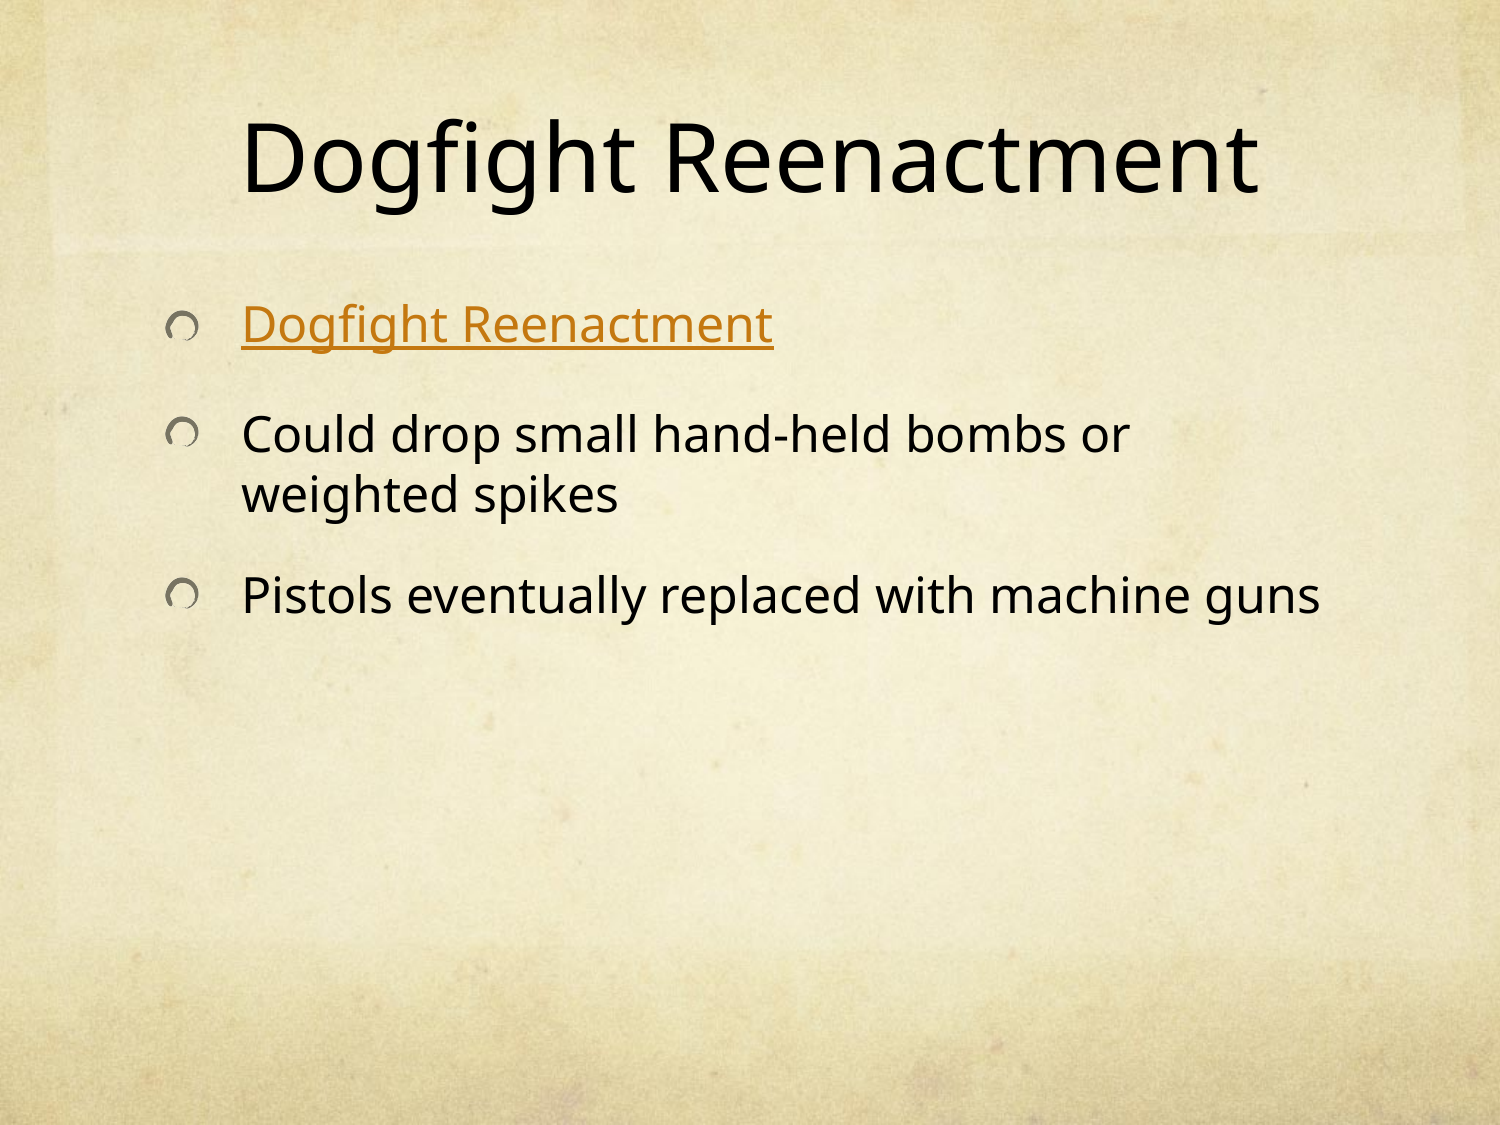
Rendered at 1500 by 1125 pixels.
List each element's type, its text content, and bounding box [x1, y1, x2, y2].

list Dogfight Reenactment Could drop small hand-held bombs or weighted spikes Pistols eventually replaced with machine guns [150, 284, 1350, 950]
picture [0, 0, 1500, 1125]
title Dogfight Reenactment [150, 82, 1350, 225]
